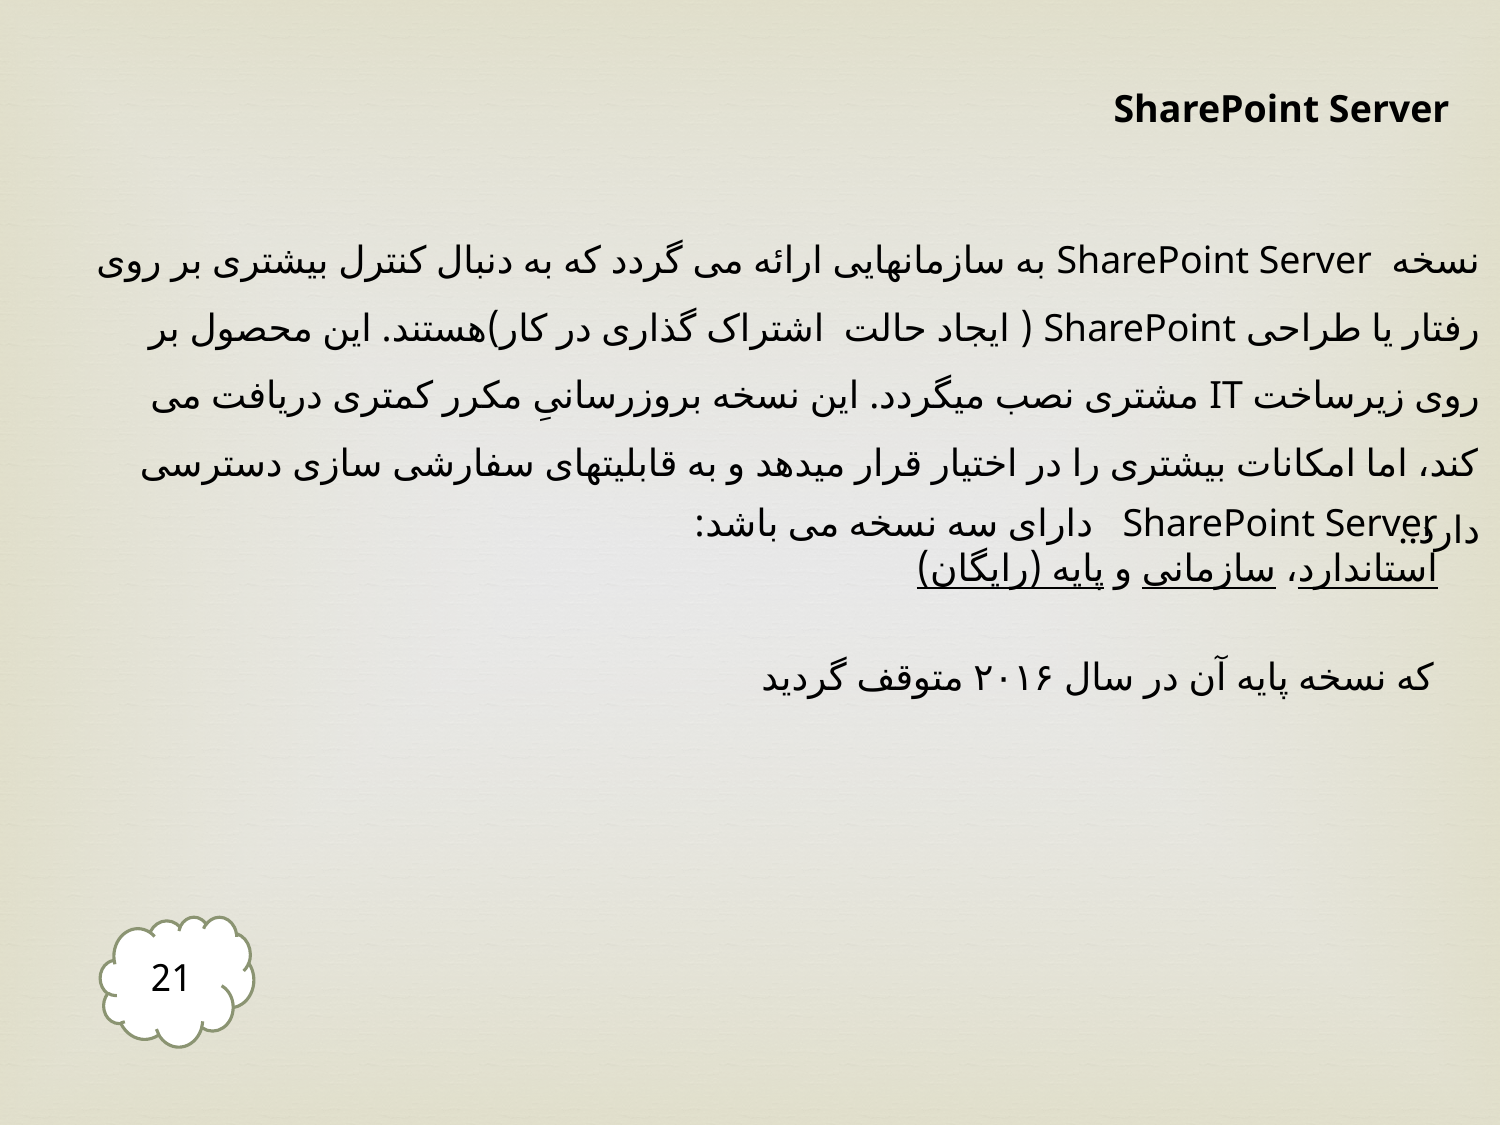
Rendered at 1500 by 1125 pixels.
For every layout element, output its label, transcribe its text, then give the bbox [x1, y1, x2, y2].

text_box SharePoint Server [1088, 78, 1465, 138]
text_box که نسخه پایه آن در سال ۲۰۱۶ متوقف گردید [132, 645, 1450, 706]
text_box SharePoint Server دارای سه نسخه می­ باشد: استاندارد، سازمانی و پایه (رایگان) [53, 491, 1453, 597]
text_box نسخه SharePoint Server به سازمان­هایی ارائه می­ گردد که به دنبال کنترل بیشتری بر روی رفتار یا طراحی SharePoint ( ایجاد حالت اشتراک گذاری در کار)هستند. این محصول بر روی زیرساخت IT مشتری نصب میگردد. این نسخه بروز­رسانیِ مکرر کمتری دریافت می­ کند، اما امکانات بیشتری را در اختیار قرار می­دهد و به قابلیت­های سفارشی­ سازی دسترسی دارد.. [77, 206, 1495, 559]
